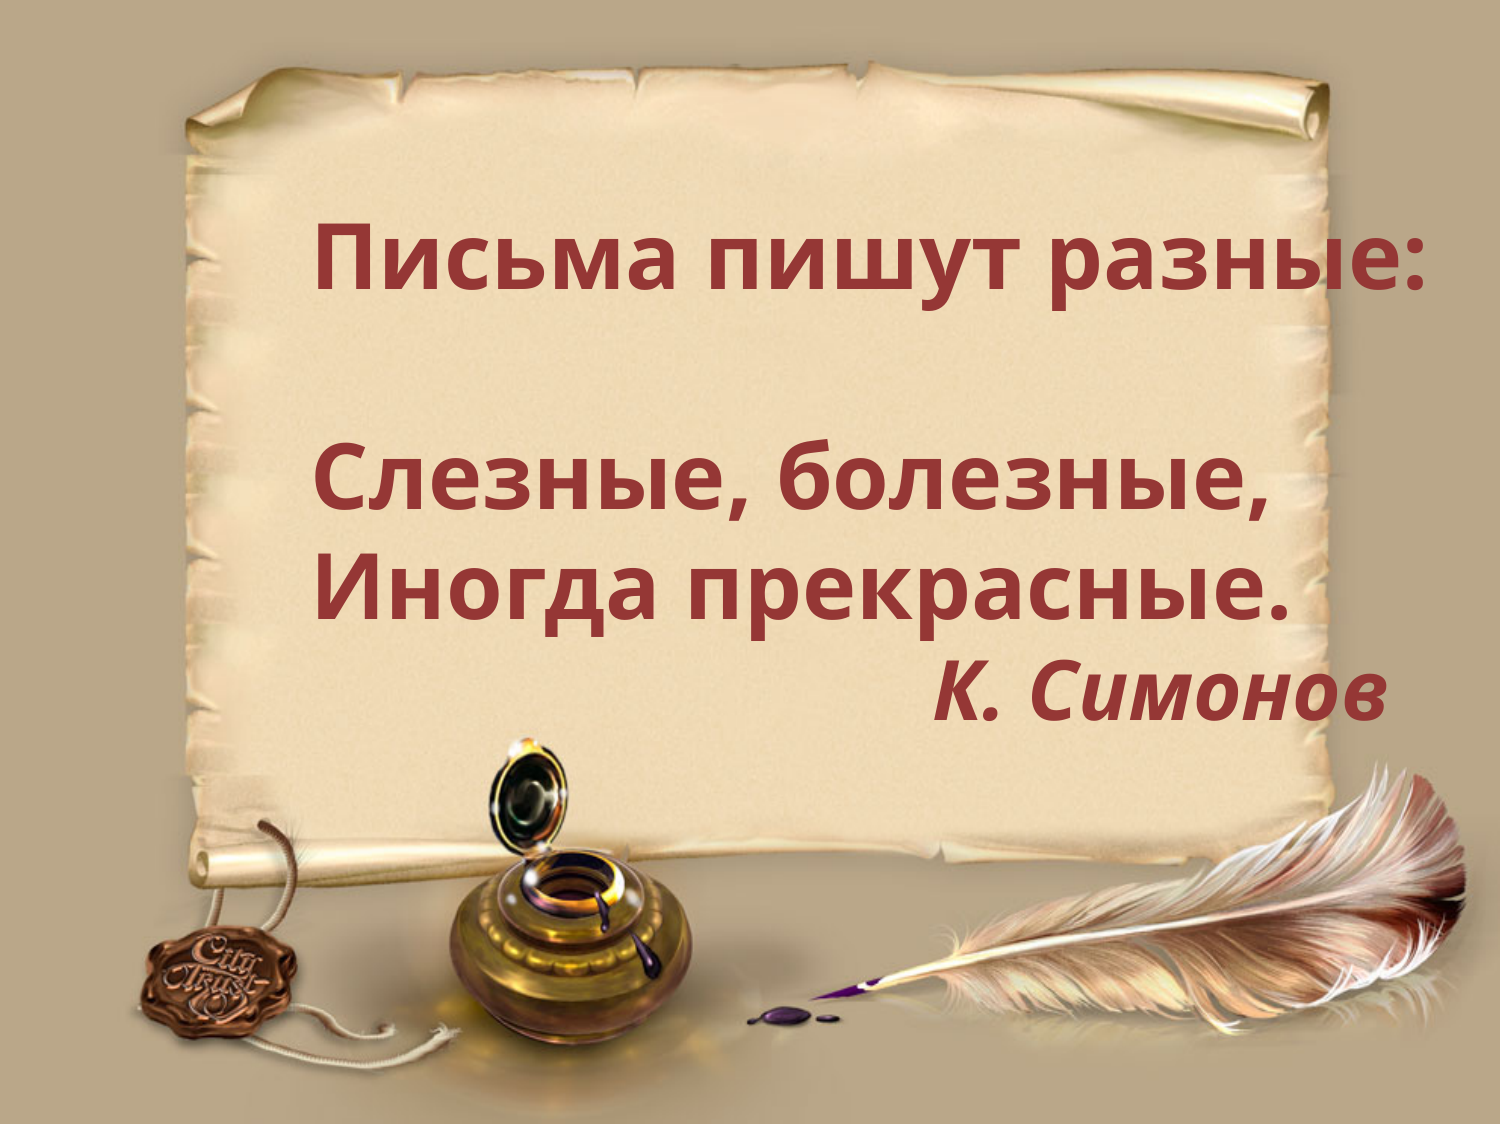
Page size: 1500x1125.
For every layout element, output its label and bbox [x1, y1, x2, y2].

list [0, 0, 1500, 1124]
